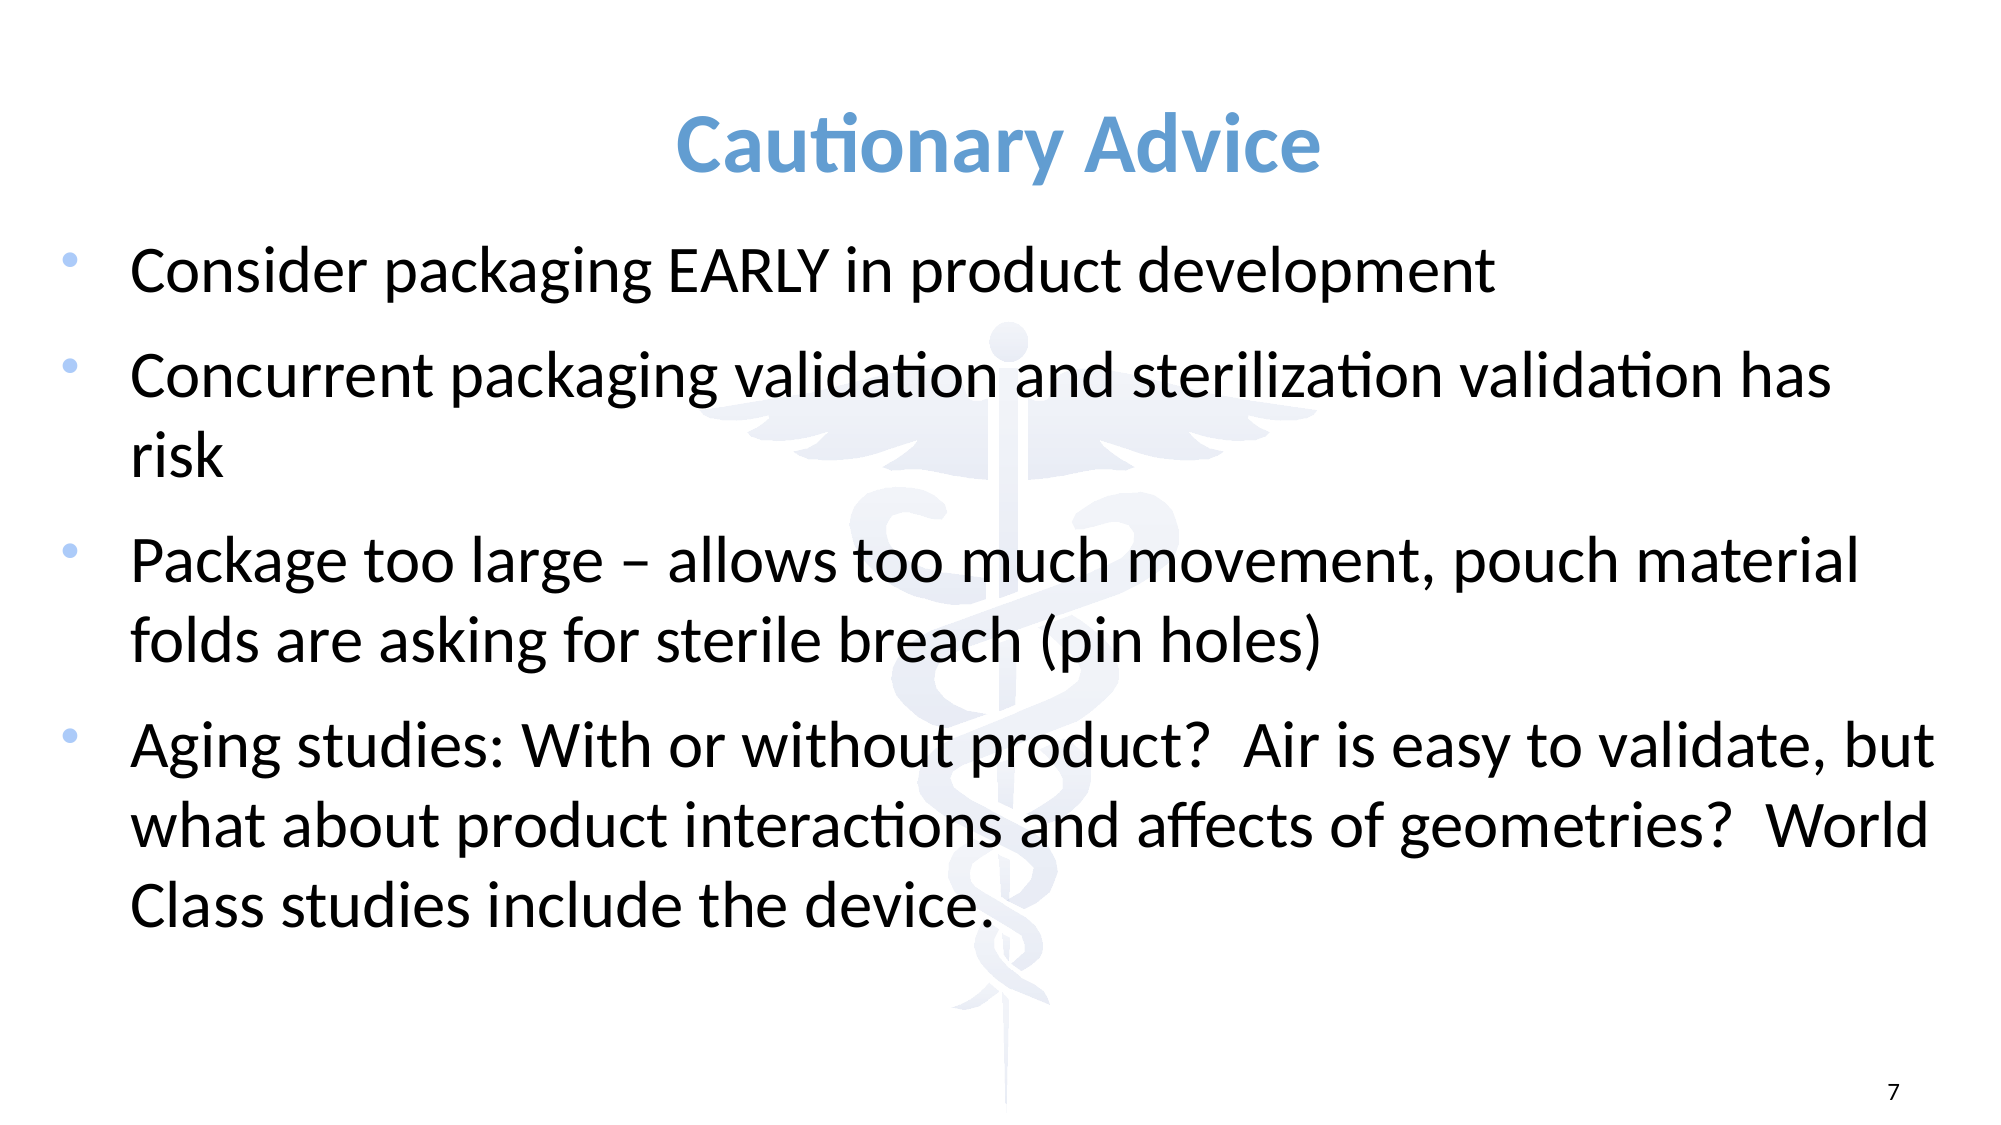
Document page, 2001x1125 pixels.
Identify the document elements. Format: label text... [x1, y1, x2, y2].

list Consider packaging EARLY in product development Concurrent packaging validation and sterilization validation has risk Package too large – allows too much movement, pouch material folds are asking for sterile breach (pin holes) Aging studies: With or without product? Air is easy to validate, but what about product interactions and affects of geometries? World Class studies include the device. [25, 218, 1953, 1053]
slide_number 7 [1733, 1053, 1900, 1113]
title Cautionary Advice [99, 45, 1900, 233]
